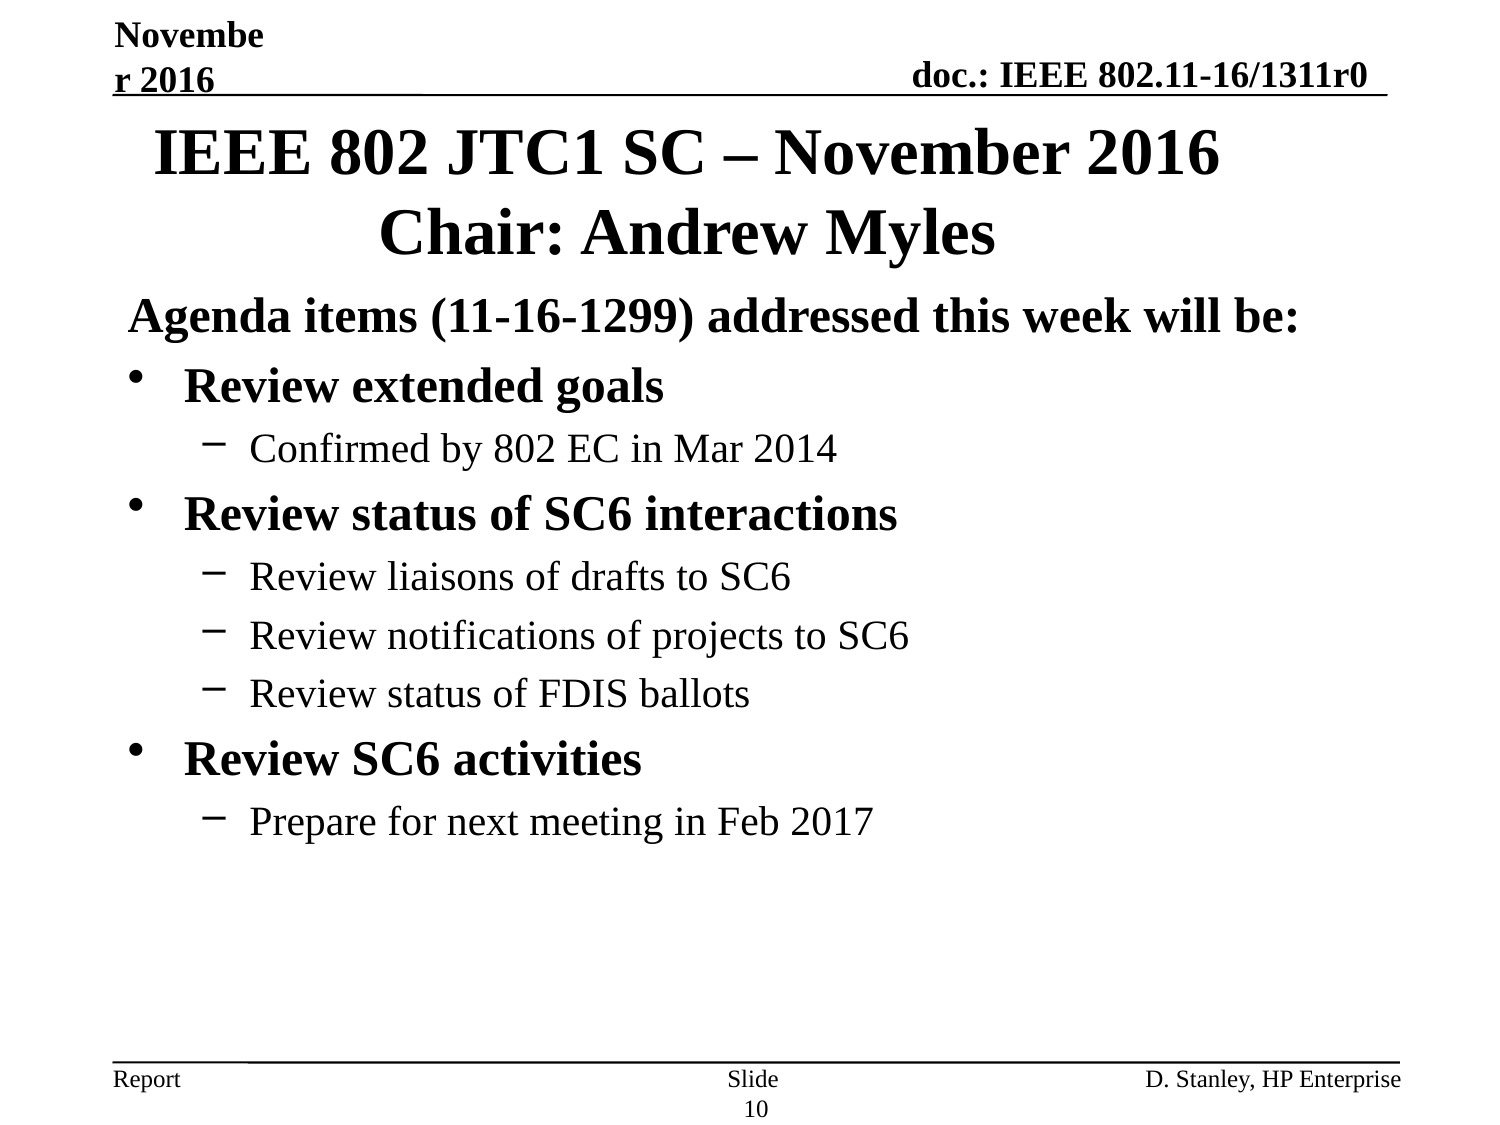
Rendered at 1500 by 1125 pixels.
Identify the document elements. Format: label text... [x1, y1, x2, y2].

slide_number Slide 10 [720, 1063, 792, 1093]
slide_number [114, 54, 274, 99]
footer D. Stanley, HP Enterprise [1034, 1063, 1402, 1093]
title IEEE 802 JTC1 SC – November 2016 Chair: Andrew Myles [50, 99, 1325, 275]
list Agenda items (11-16-1299) addressed this week will be: Review extended goals Confirmed by 802 EC in Mar 2014 Review status of SC6 interactions Review liaisons of drafts to SC6 Review notifications of projects to SC6 Review status of FDIS ballots Review SC6 activities Prepare for next meeting in Feb 2017 [112, 275, 1463, 1063]
